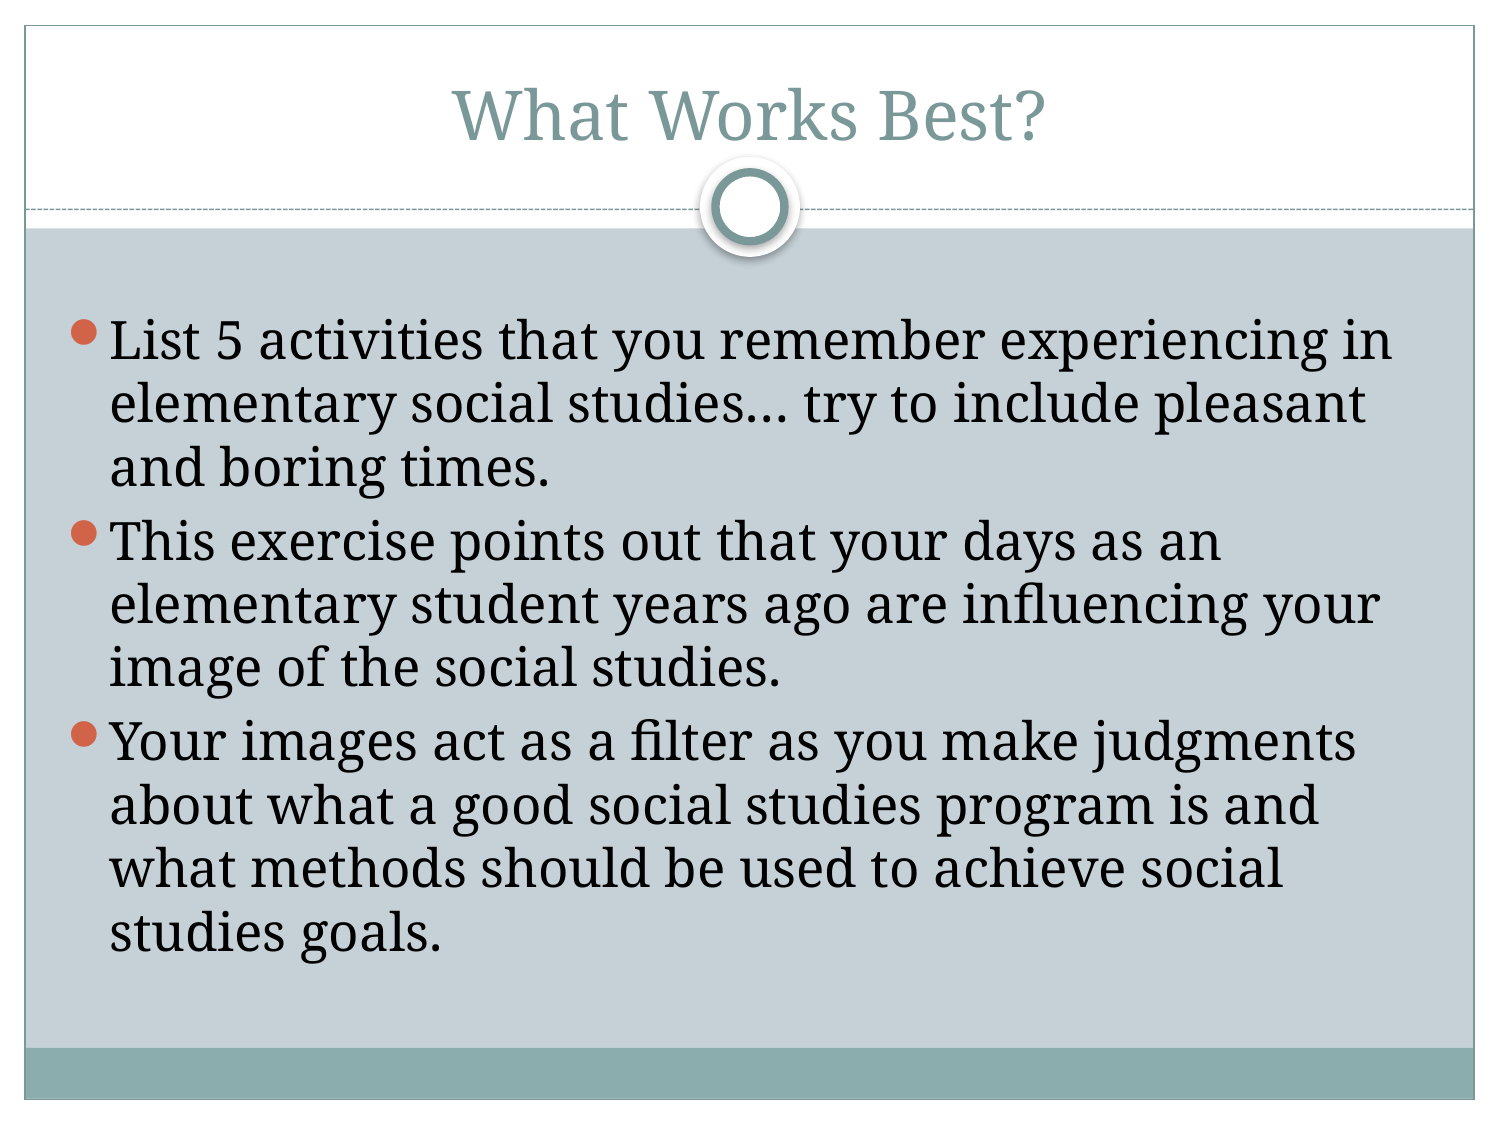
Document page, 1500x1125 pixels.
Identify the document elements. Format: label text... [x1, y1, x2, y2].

list List 5 activities that you remember experiencing in elementary social studies… try to include pleasant and boring times. This exercise points out that your days as an elementary student years ago are influencing your image of the social studies. Your images act as a filter as you make judgments about what a good social studies program is and what methods should be used to achieve social studies goals. [52, 224, 1448, 975]
title What Works Best? [49, 37, 1450, 162]
